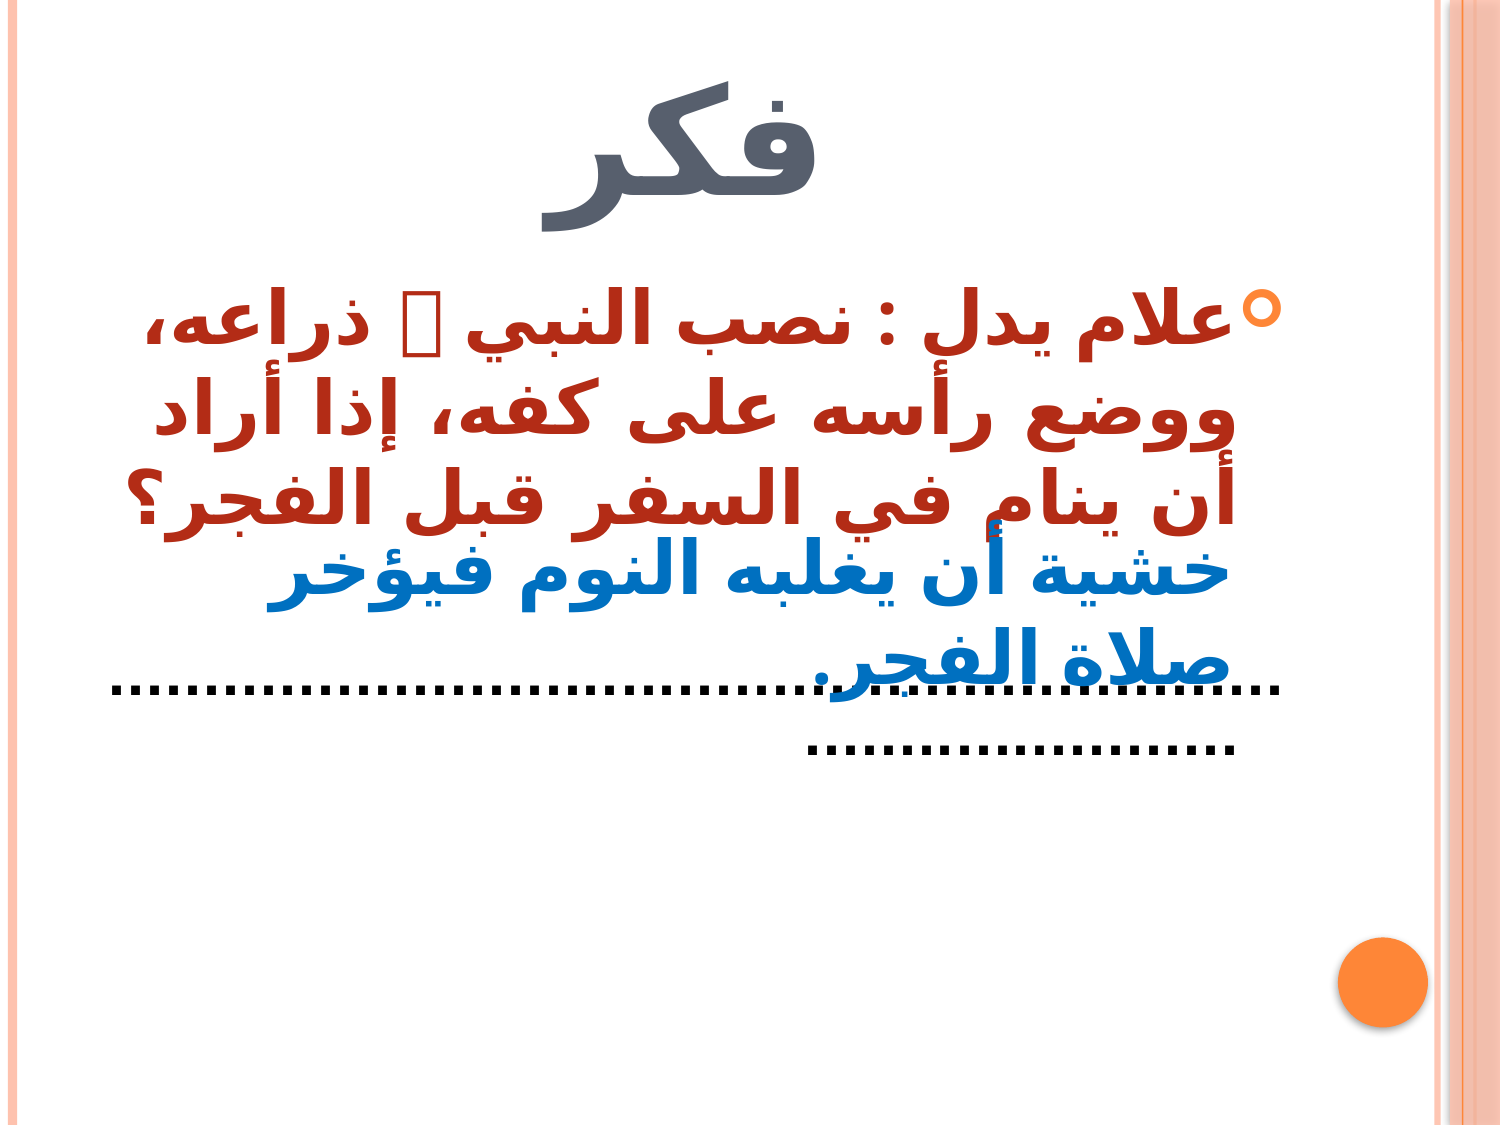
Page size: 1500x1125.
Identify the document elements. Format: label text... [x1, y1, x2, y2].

list علام يدل : نصب النبي  ذراعه، ووضع رأسه على كفه، إذا أراد أن ينام في السفر قبل الفجر؟ ..................................................................................... [75, 262, 1300, 1062]
title فكر [75, 45, 1300, 233]
text_box خشية أن يغلبه النوم فيؤخر صلاة الفجر. [112, 512, 1250, 708]
